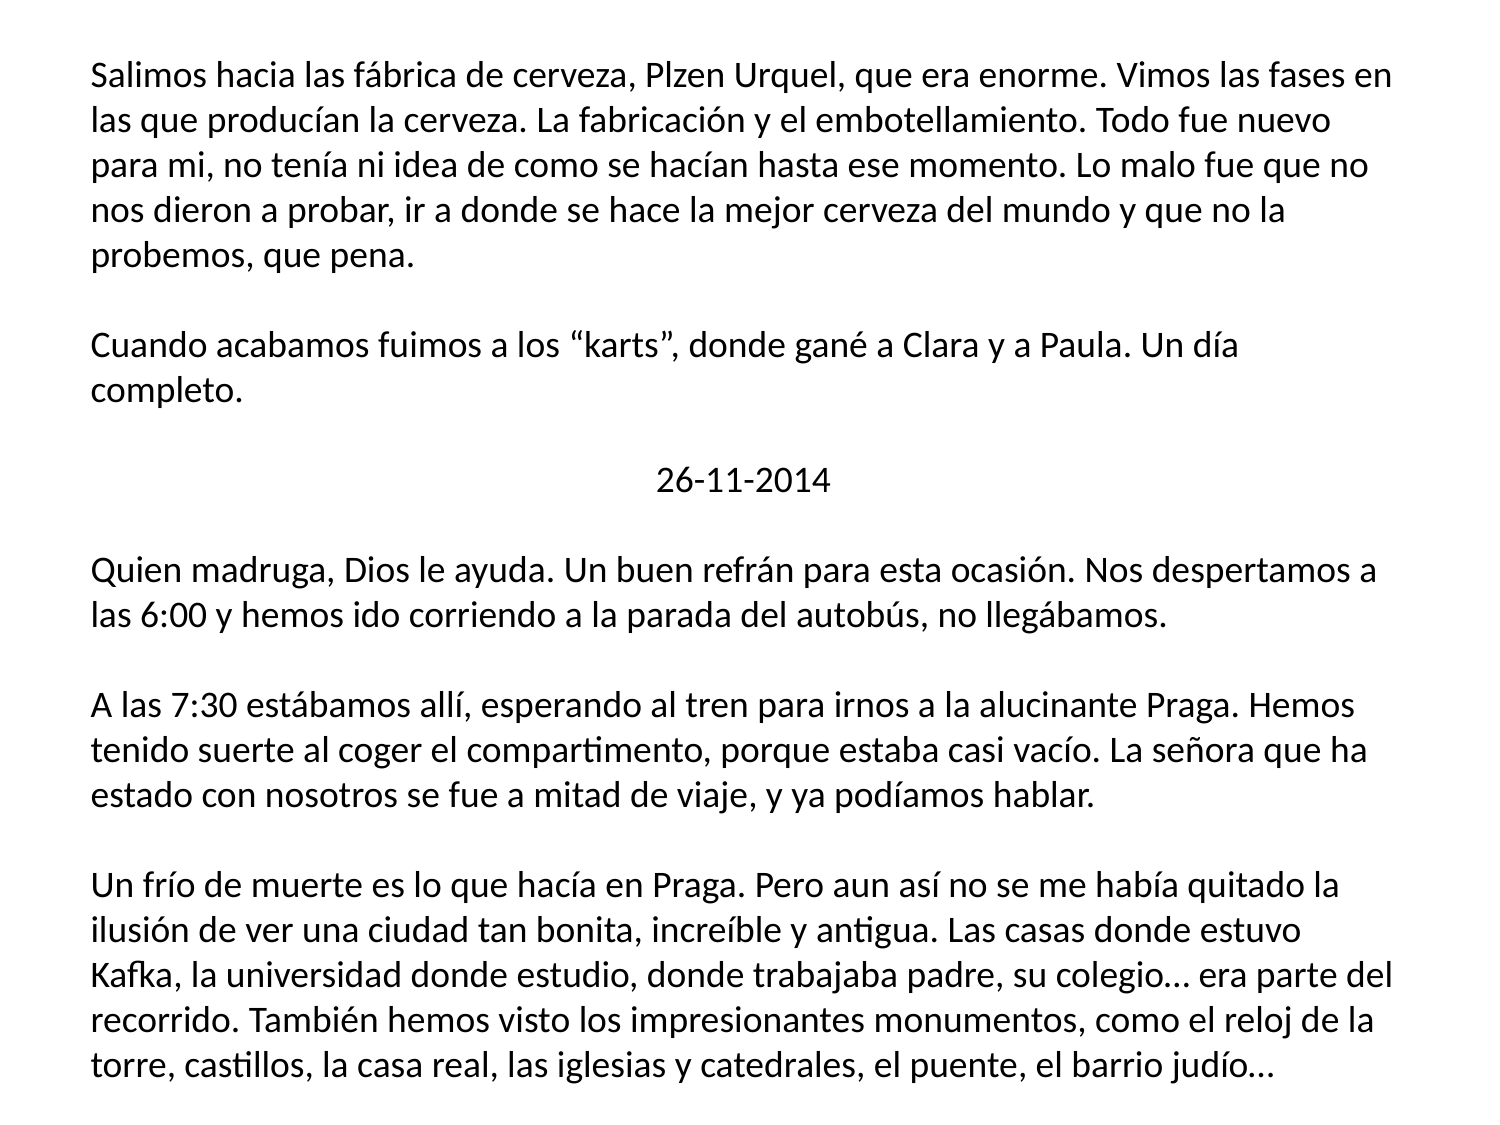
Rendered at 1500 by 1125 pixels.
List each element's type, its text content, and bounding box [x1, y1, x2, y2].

text_box Salimos hacia las fábrica de cerveza, Plzen Urquel, que era enorme. Vimos las fases en las que producían la cerveza. La fabricación y el embotellamiento. Todo fue nuevo para mi, no tenía ni idea de como se hacían hasta ese momento. Lo malo fue que no nos dieron a probar, ir a donde se hace la mejor cerveza del mundo y que no la probemos, que pena. Cuando acabamos fuimos a los “karts”, donde gané a Clara y a Paula. Un día completo. 26-11-2014 Quien madruga, Dios le ayuda. Un buen refrán para esta ocasión. Nos despertamos a las 6:00 y hemos ido corriendo a la parada del autobús, no llegábamos. A las 7:30 estábamos allí, esperando al tren para irnos a la alucinante Praga. Hemos tenido suerte al coger el compartimento, porque estaba casi vacío. La señora que ha estado con nosotros se fue a mitad de viaje, y ya podíamos hablar. Un frío de muerte es lo que hacía en Praga. Pero aun así no se me había quitado la ilusión de ver una ciudad tan bonita, increíble y antigua. Las casas donde estuvo Kafka, la universidad donde estudio, donde trabajaba padre, su colegio… era parte del recorrido. También hemos visto los impresionantes monumentos, como el reloj de la torre, castillos, la casa real, las iglesias y catedrales, el puente, el barrio judío… [75, 42, 1411, 1093]
